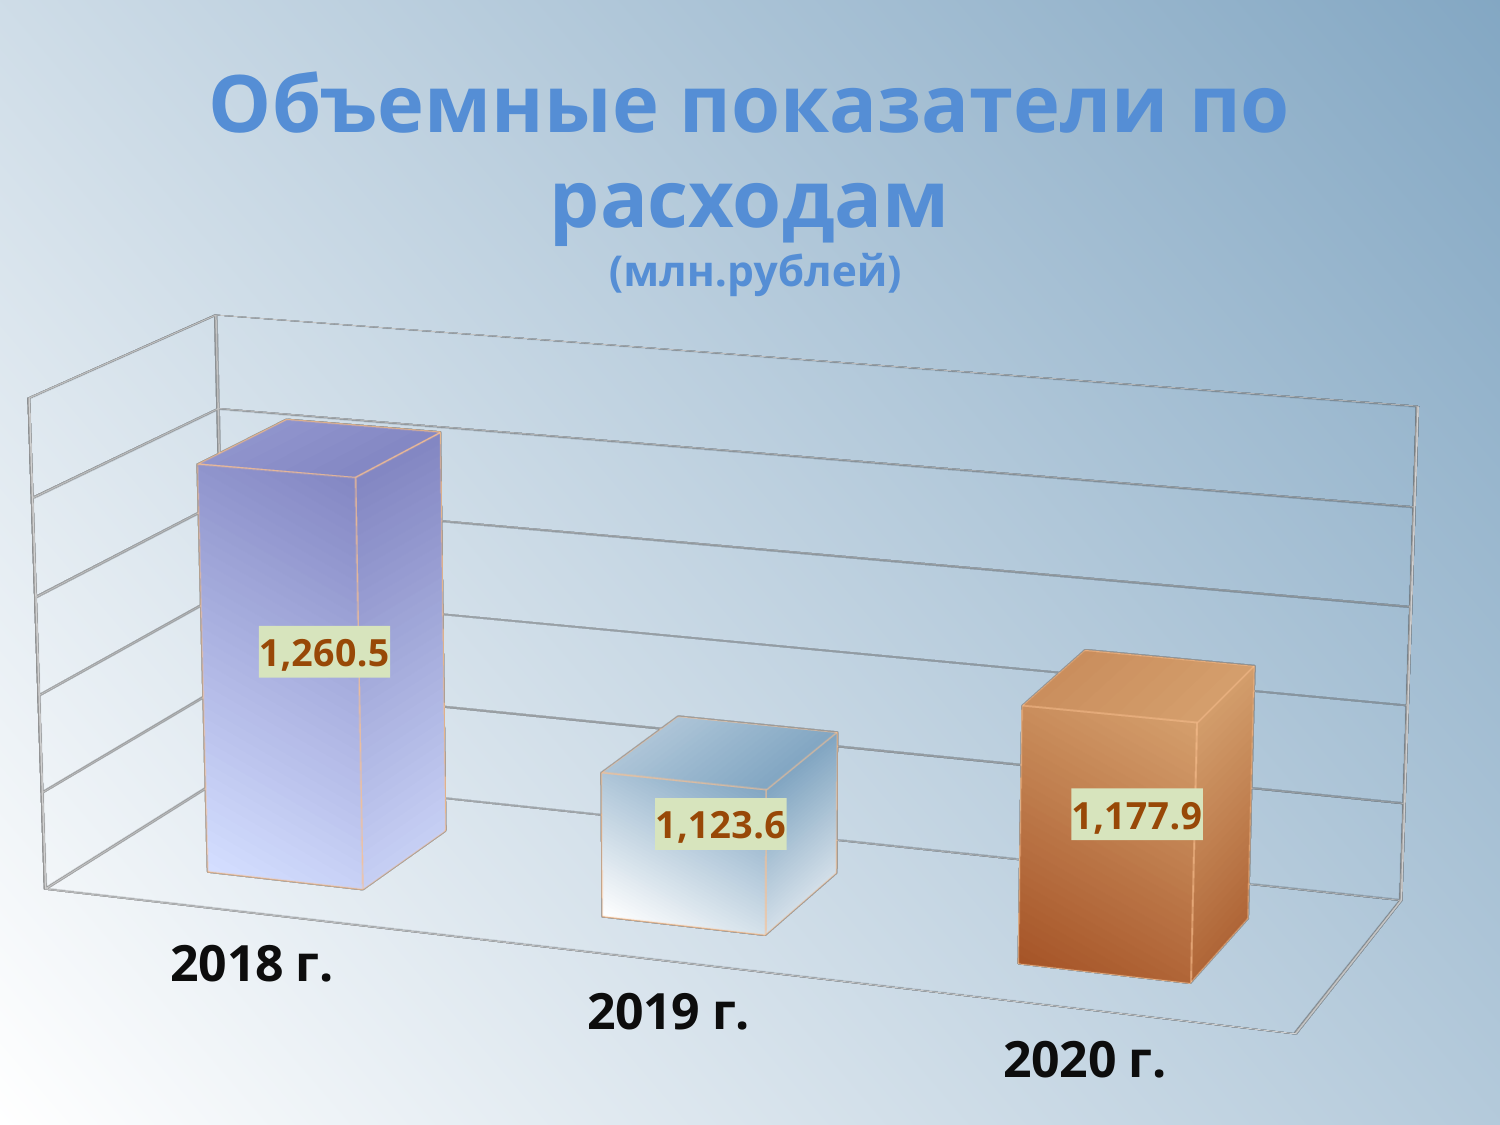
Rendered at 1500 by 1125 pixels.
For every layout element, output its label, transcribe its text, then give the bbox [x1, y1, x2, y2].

title Объемные показатели по расходам (млн.рублей) [75, 45, 1425, 303]
chart [0, 314, 1500, 1107]
